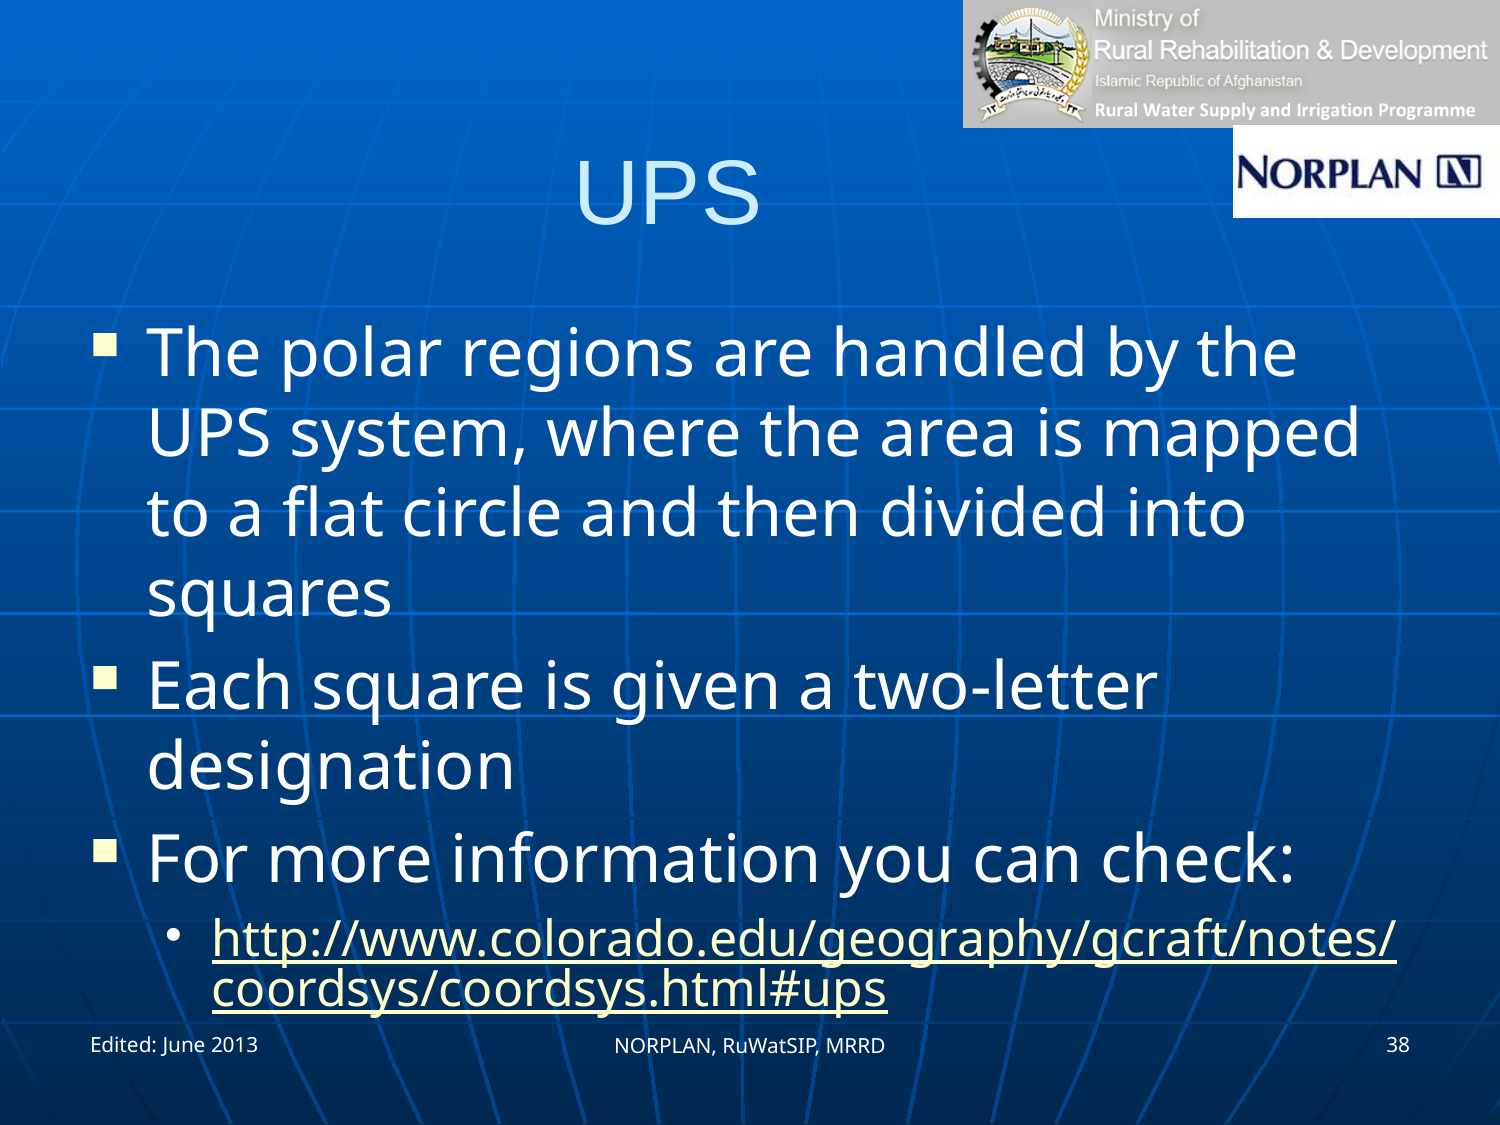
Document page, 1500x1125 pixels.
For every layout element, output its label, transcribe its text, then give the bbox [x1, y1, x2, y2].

list The polar regions are handled by the UPS system, where the area is mapped to a flat circle and then divided into squares Each square is given a two-letter designation For more information you can check: http://www.colorado.edu/geography/gcraft/notes/coordsys/coordsys.html#ups [74, 301, 1426, 1006]
picture [963, 0, 1500, 218]
slide_number 38 [1074, 1023, 1426, 1100]
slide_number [74, 1023, 426, 1100]
footer NORPLAN, RuWatSIP, MRRD [512, 1024, 988, 1101]
title UPS [74, 93, 1262, 282]
